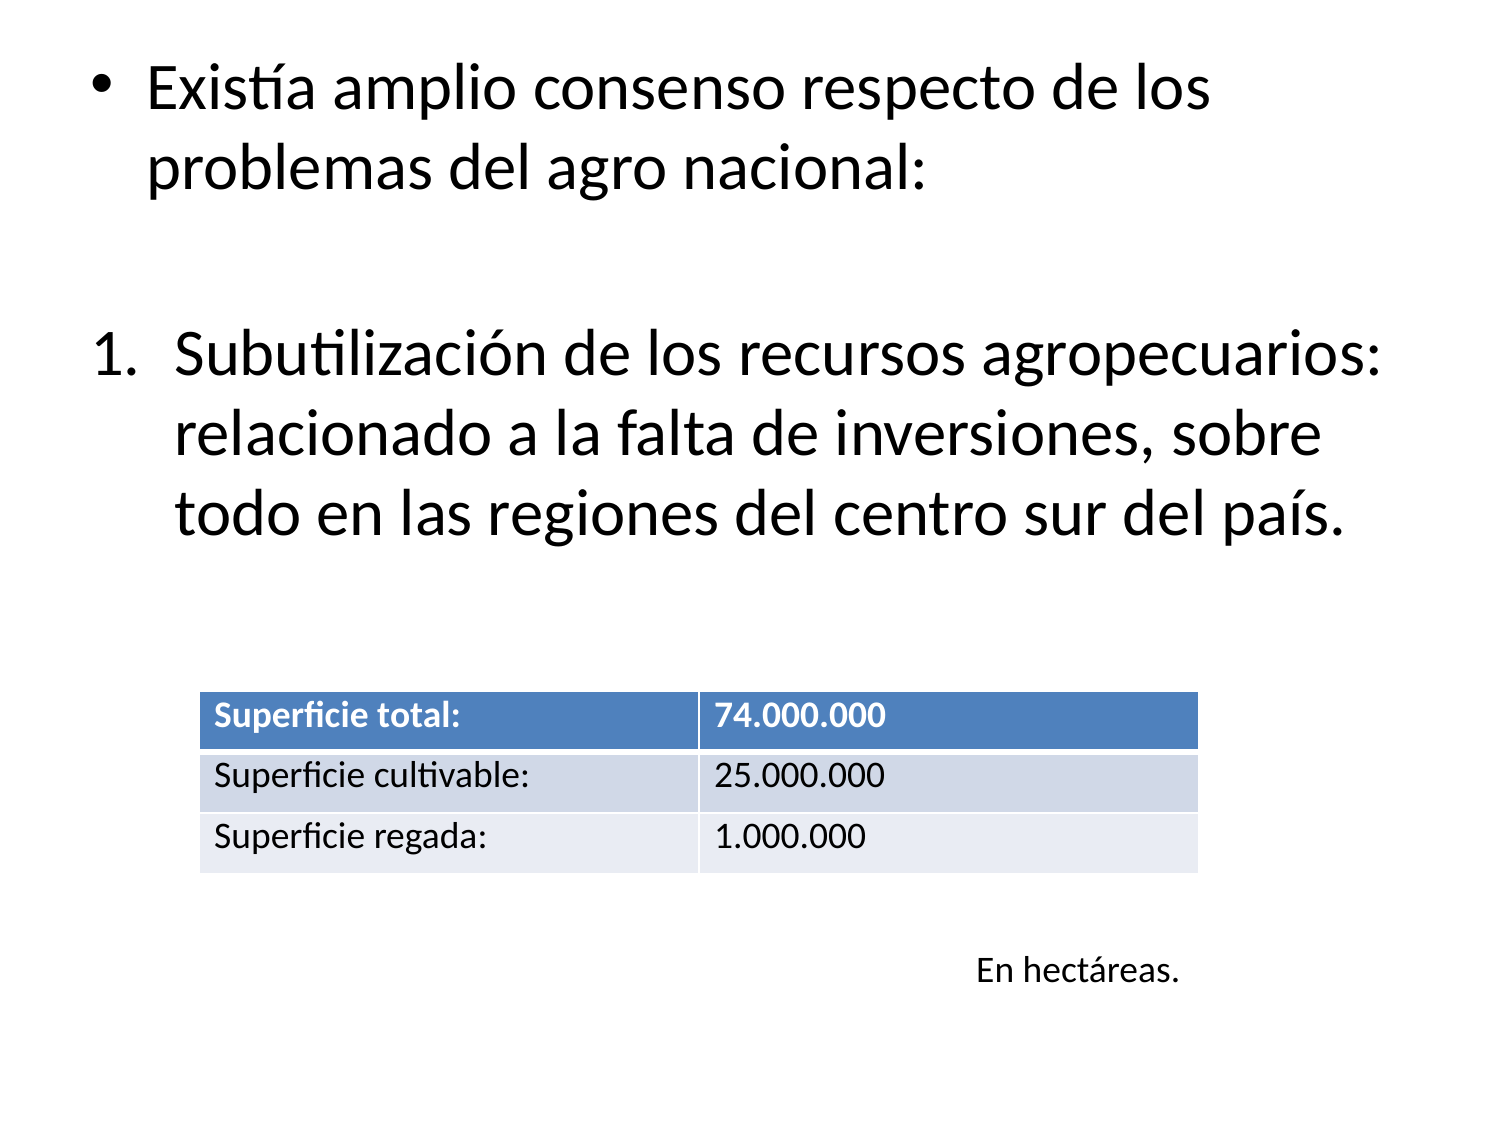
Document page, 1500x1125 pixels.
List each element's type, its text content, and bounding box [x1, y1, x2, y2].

table_header 74.000.000 [700, 692, 1198, 749]
table_cell 25.000.000 [700, 755, 1198, 812]
list Existía amplio consenso respecto de los problemas del agro nacional: Subutilización de los recursos agropecuarios: relacionado a la falta de inversiones, sobre todo en las regiones del centro sur del país. [75, 35, 1425, 1005]
text_box En hectáreas. [925, 937, 1196, 998]
table_cell Superficie cultivable: [200, 755, 698, 812]
table_cell Superficie regada: [200, 814, 698, 873]
table_cell 1.000.000 [700, 814, 1198, 873]
table_header Superficie total: [200, 692, 698, 749]
